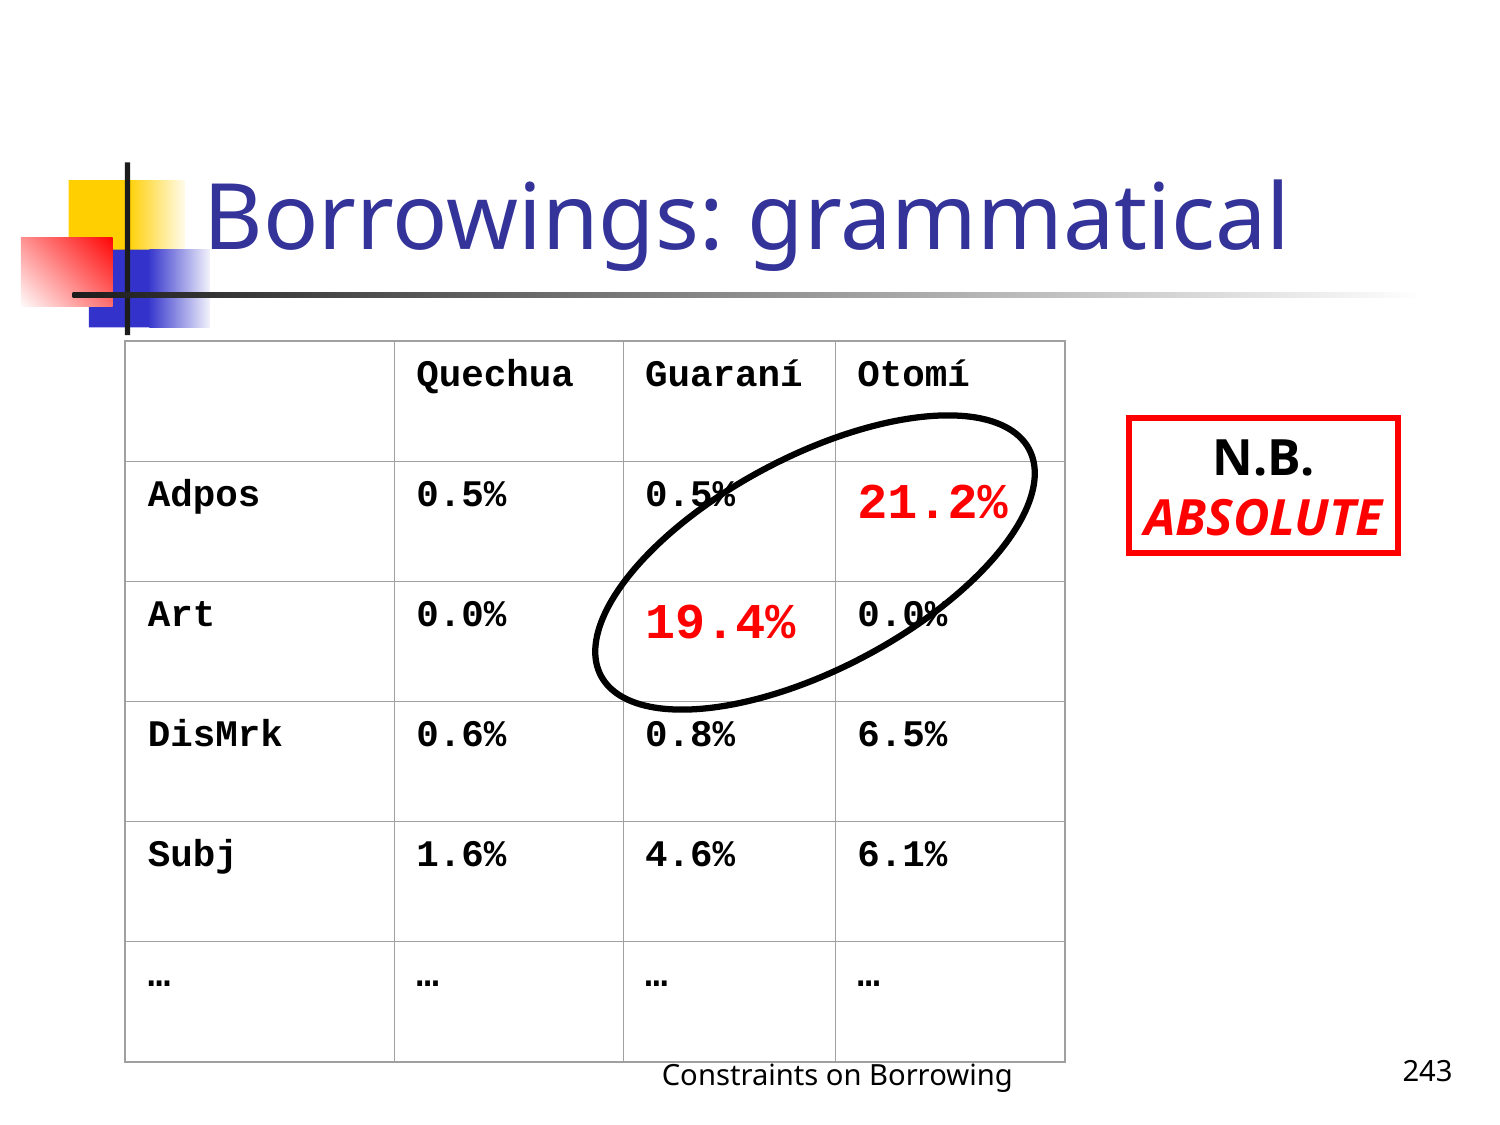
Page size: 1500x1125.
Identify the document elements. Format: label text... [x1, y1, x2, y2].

text_box N.B. ABSOLUTE [1129, 417, 1398, 553]
text_box [0, 14, 1500, 224]
title Borrowings: grammatical [188, 224, 1468, 276]
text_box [124, 340, 1066, 1063]
text_box [0, 945, 1500, 1111]
